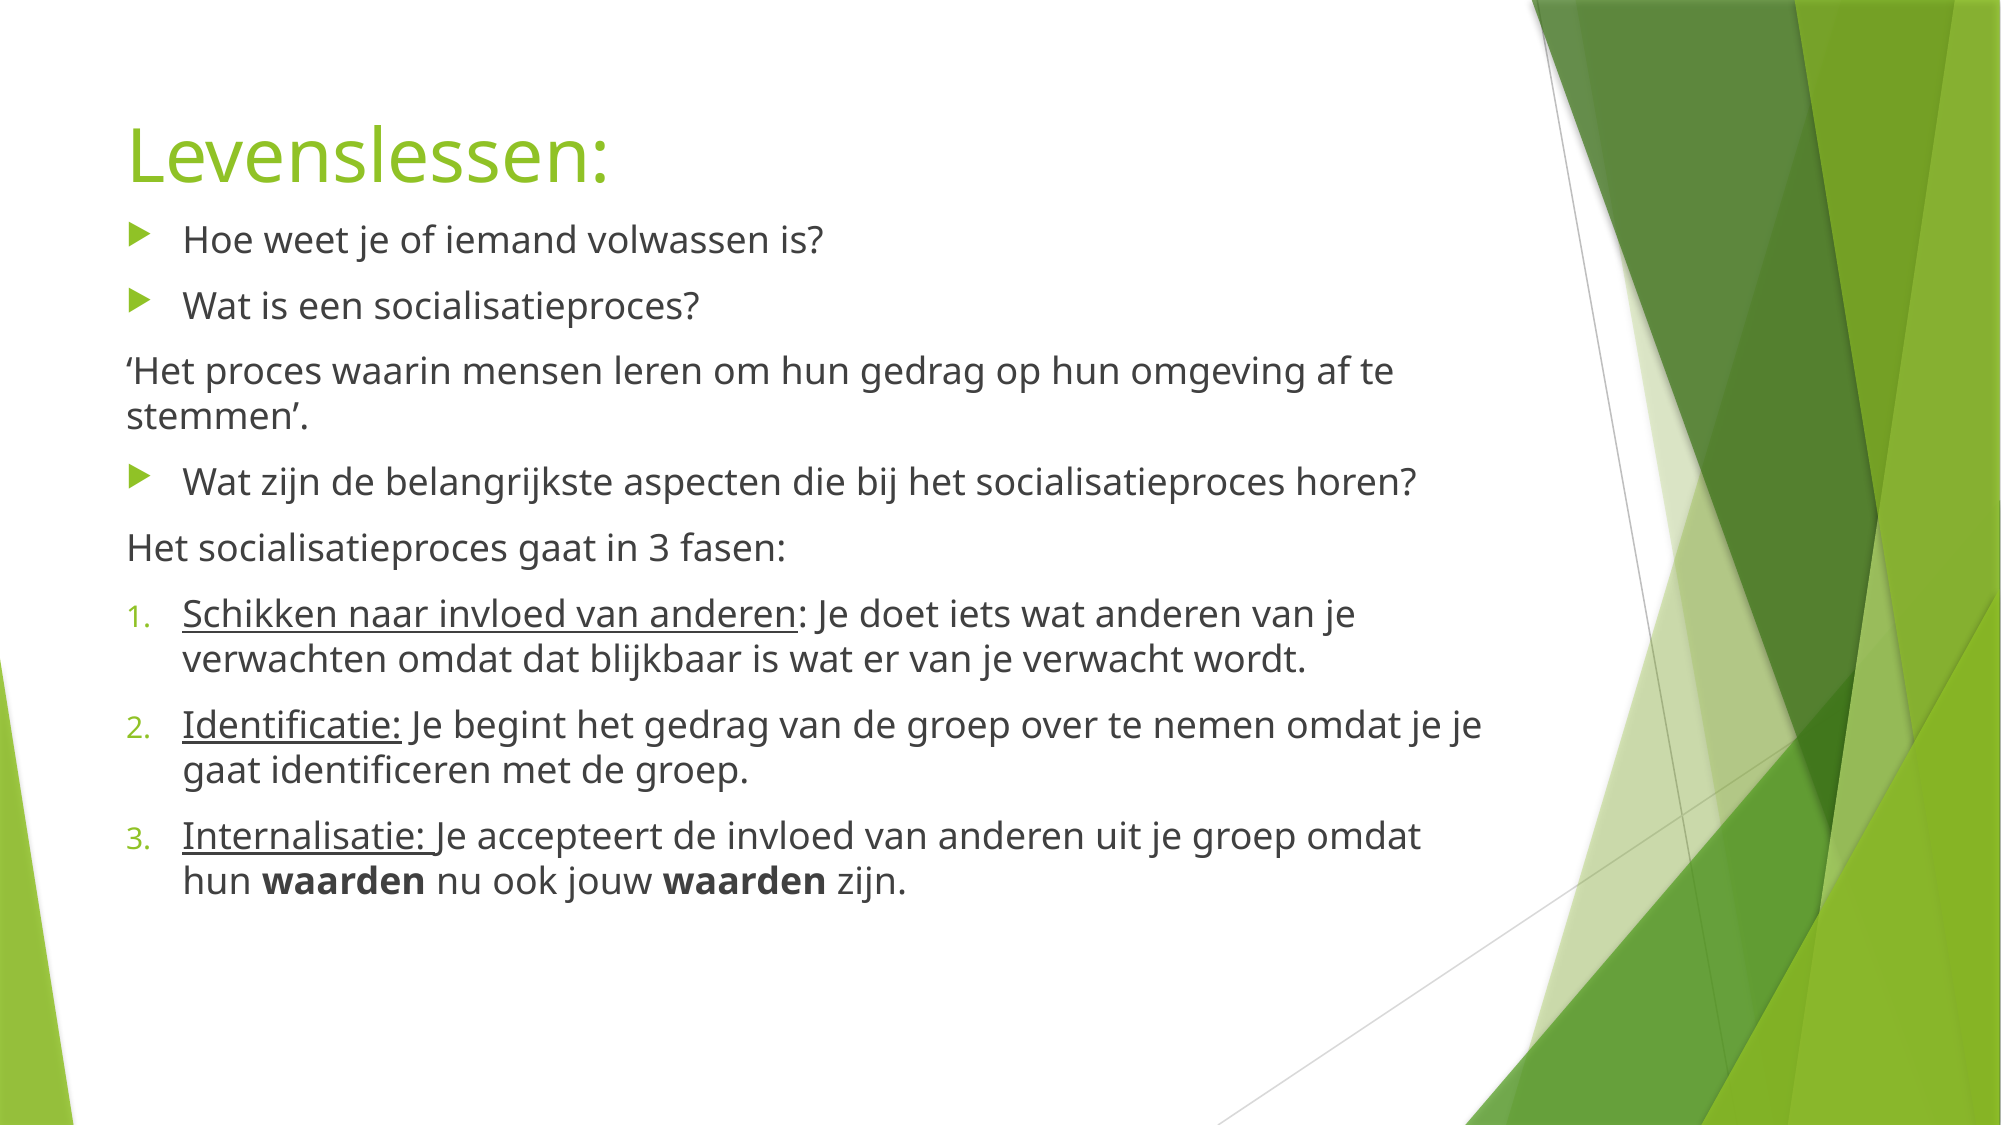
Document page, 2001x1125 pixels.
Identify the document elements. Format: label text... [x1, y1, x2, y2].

list Hoe weet je of iemand volwassen is? Wat is een socialisatieproces? ‘Het proces waarin mensen leren om hun gedrag op hun omgeving af te stemmen’. Wat zijn de belangrijkste aspecten die bij het socialisatieproces horen? Het socialisatieproces gaat in 3 fasen: Schikken naar invloed van anderen: Je doet iets wat anderen van je verwachten omdat dat blijkbaar is wat er van je verwacht wordt. Identificatie: Je begint het gedrag van de groep over te nemen omdat je je gaat identificeren met de groep. Internalisatie: Je accepteert de invloed van anderen uit je groep omdat hun waarden nu ook jouw waarden zijn. [111, 208, 1522, 1125]
title Levenslessen: [111, 99, 1522, 208]
